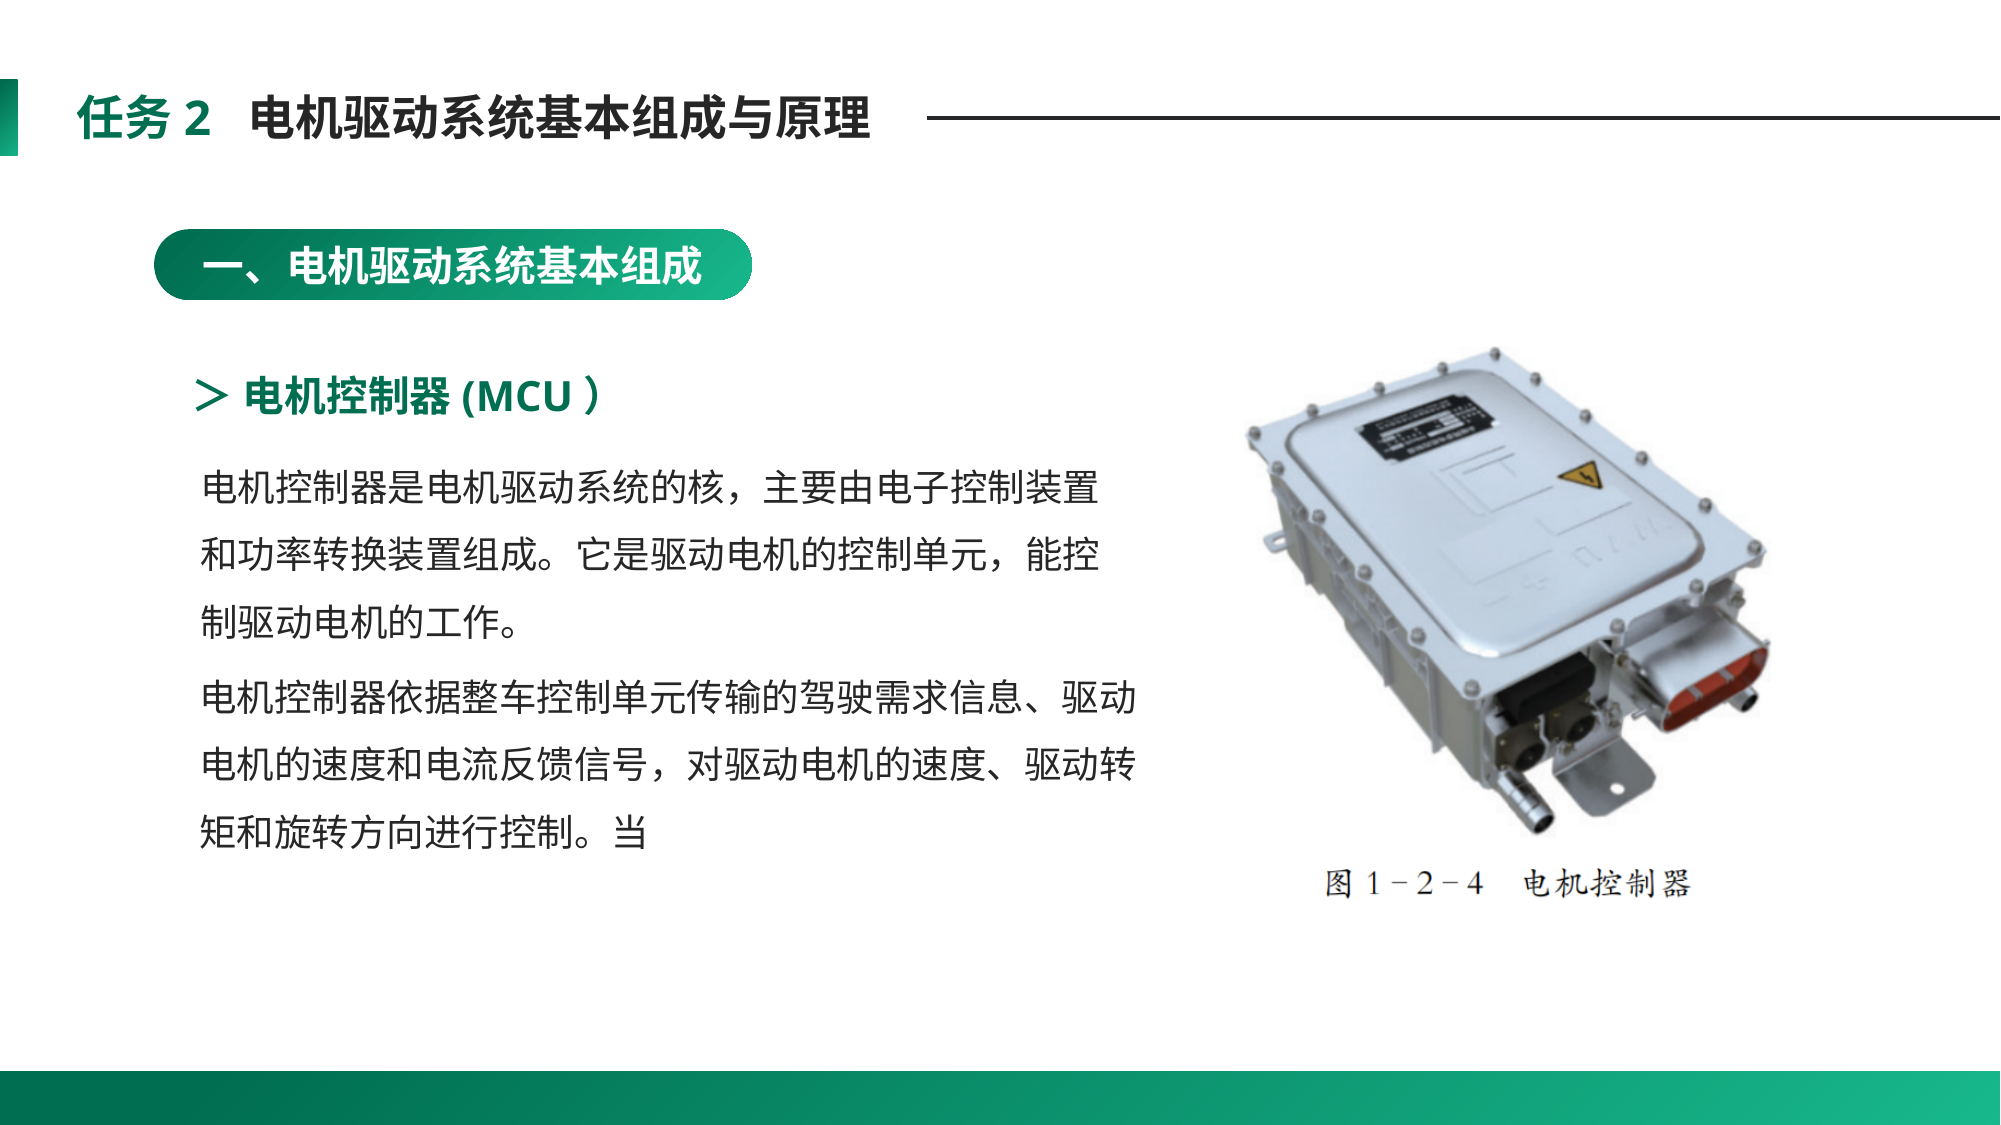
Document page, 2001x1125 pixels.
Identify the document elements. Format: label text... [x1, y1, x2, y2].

text_box ＞ 电机控制器(MCU） [176, 361, 691, 427]
picture [1230, 317, 1788, 904]
text_box 电机控制器是电机驱动系统的核，主要由电子控制装置和功率转换装置组成。它是驱动电机的控制单元，能控制驱动电机的工作。 [185, 434, 1146, 599]
text_box 任务2 电机驱动系统基本组成与原理 [61, 80, 1111, 153]
text_box 一、电机驱动系统基本组成 [154, 229, 752, 300]
text_box 电机控制器依据整车控制单元传输的驾驶需求信息、驱动电机的速度和电流反馈信号，对驱动电机的速度、驱动转矩和旋转方向进行控制。当 [184, 599, 1185, 862]
